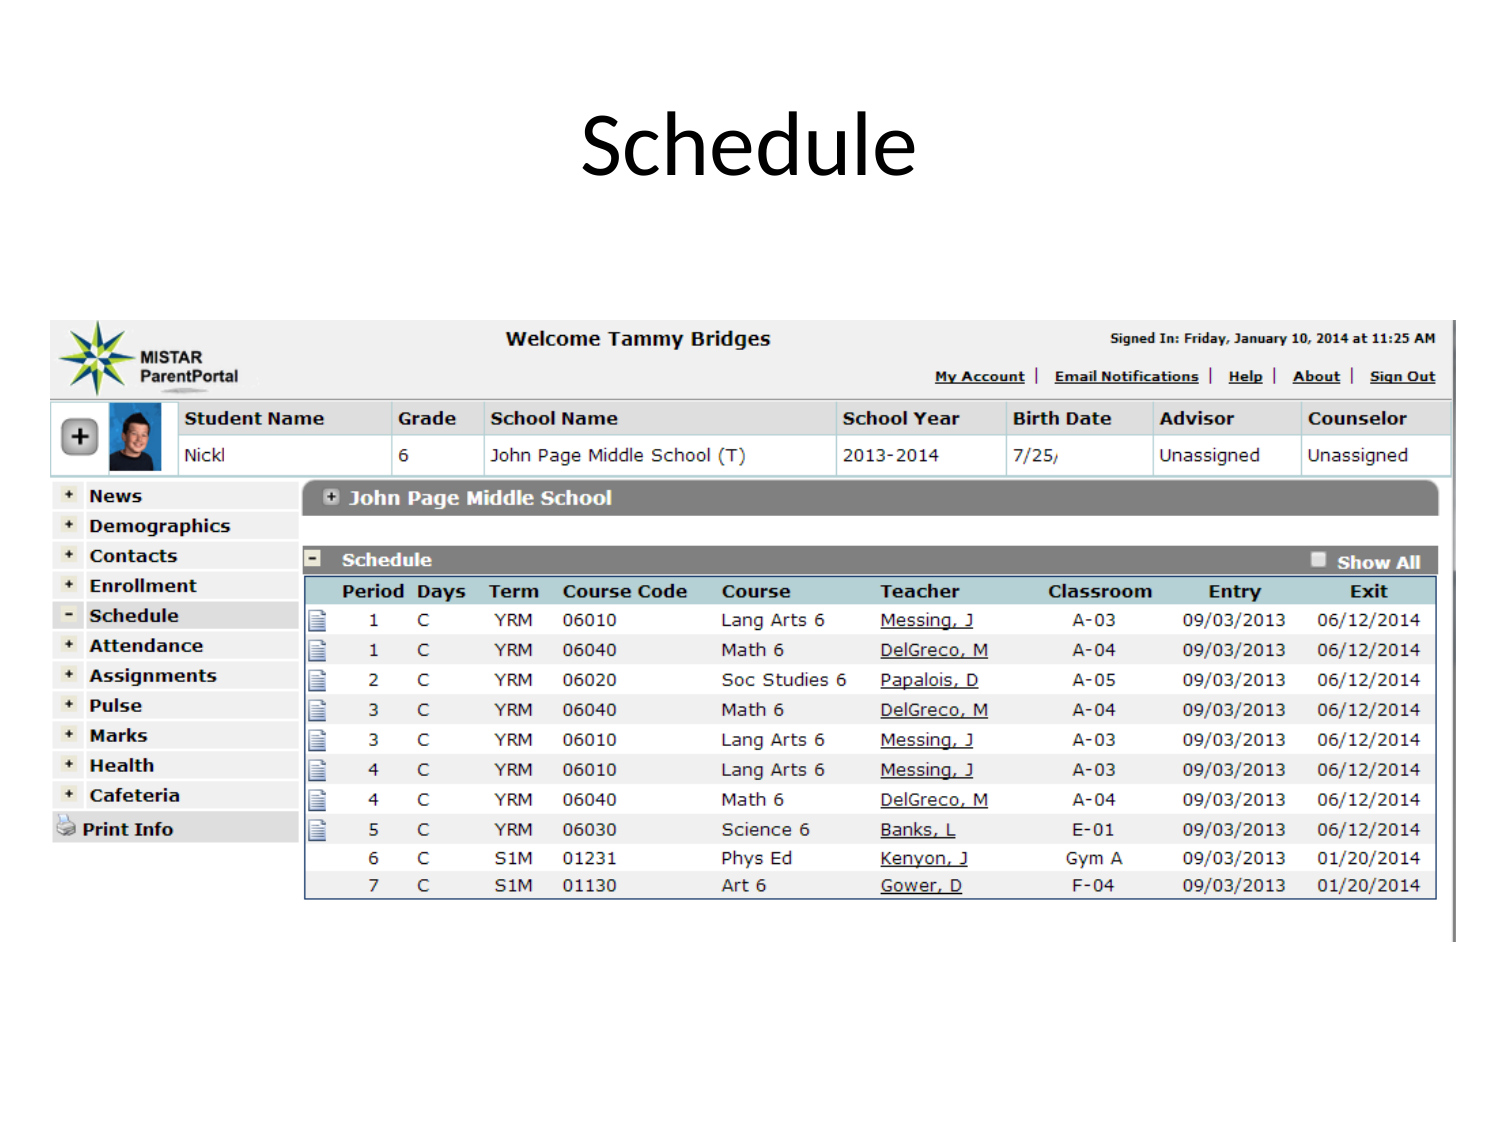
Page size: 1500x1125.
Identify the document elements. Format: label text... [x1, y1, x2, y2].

picture [49, 320, 1457, 942]
title Schedule [75, 45, 1425, 233]
